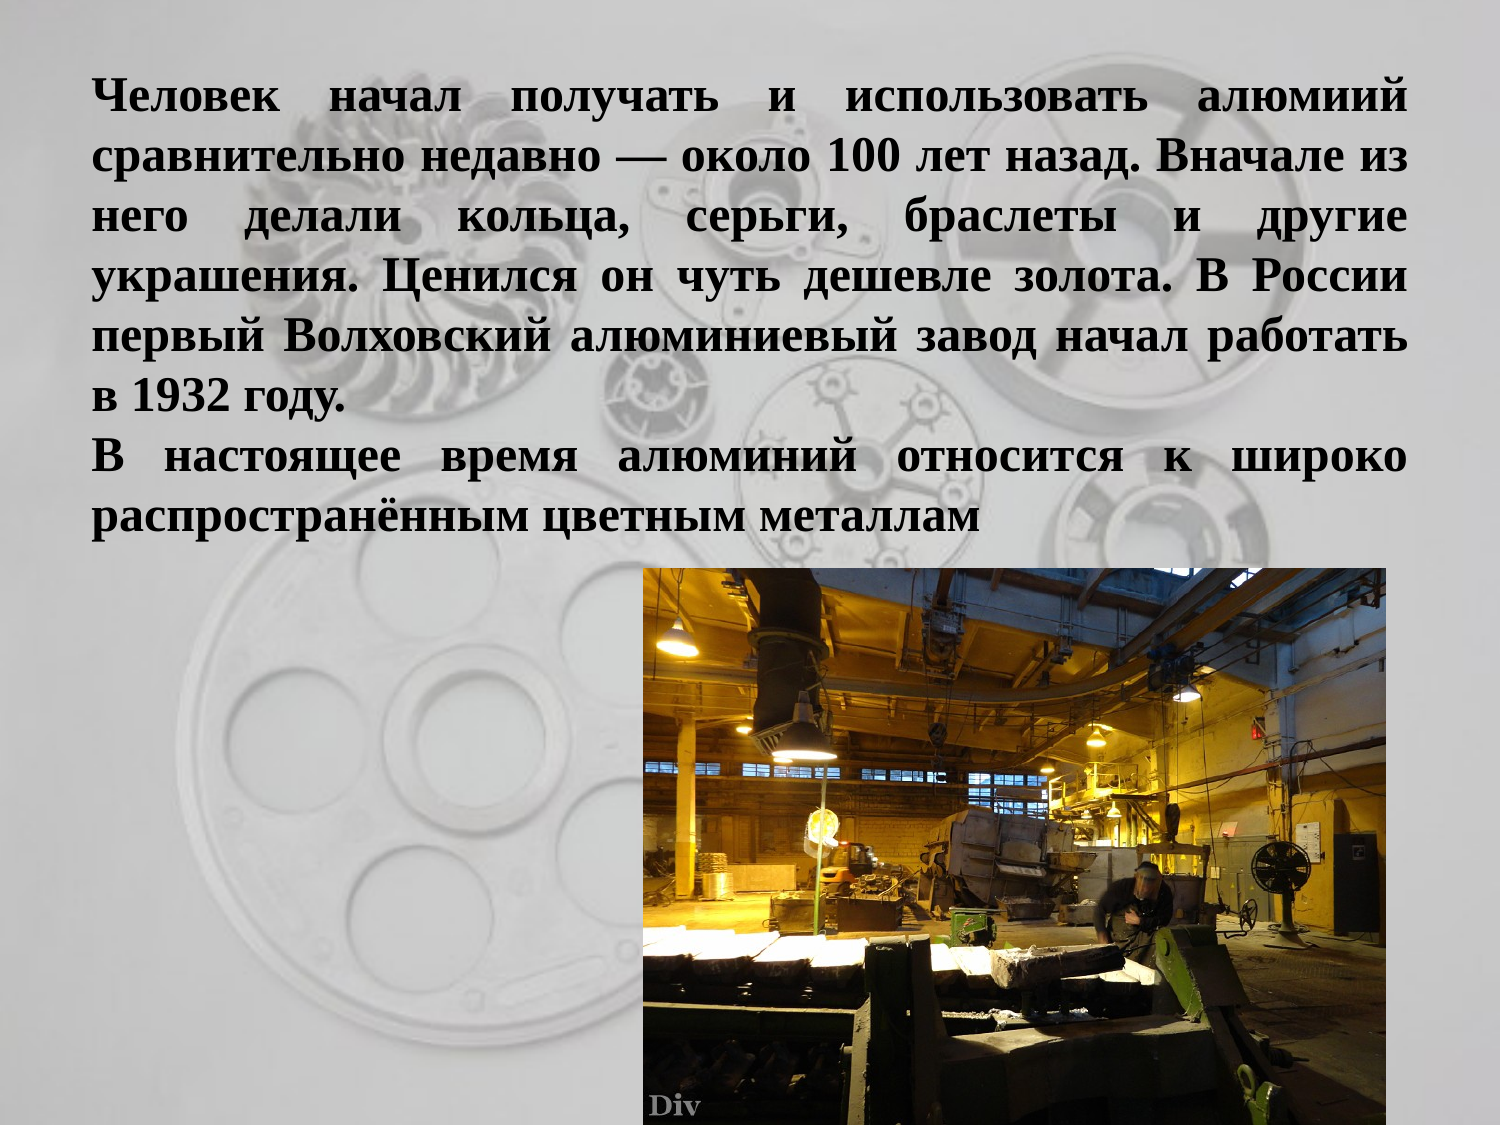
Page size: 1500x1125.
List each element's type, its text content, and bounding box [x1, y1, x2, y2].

picture [0, 0, 1500, 1125]
text_box Человек начал получать и использовать алюмиий сравнительно недавно — около 100 лет назад. Вначале из него делали кольца, серьги, браслеты и другие украшения. Ценился он чуть дешевле золота. В России первый Волховский алюминиевый завод начал работать в 1932 году. В настоящее время алюминий относится к широко распространённым цветным металлам [76, 54, 1424, 550]
